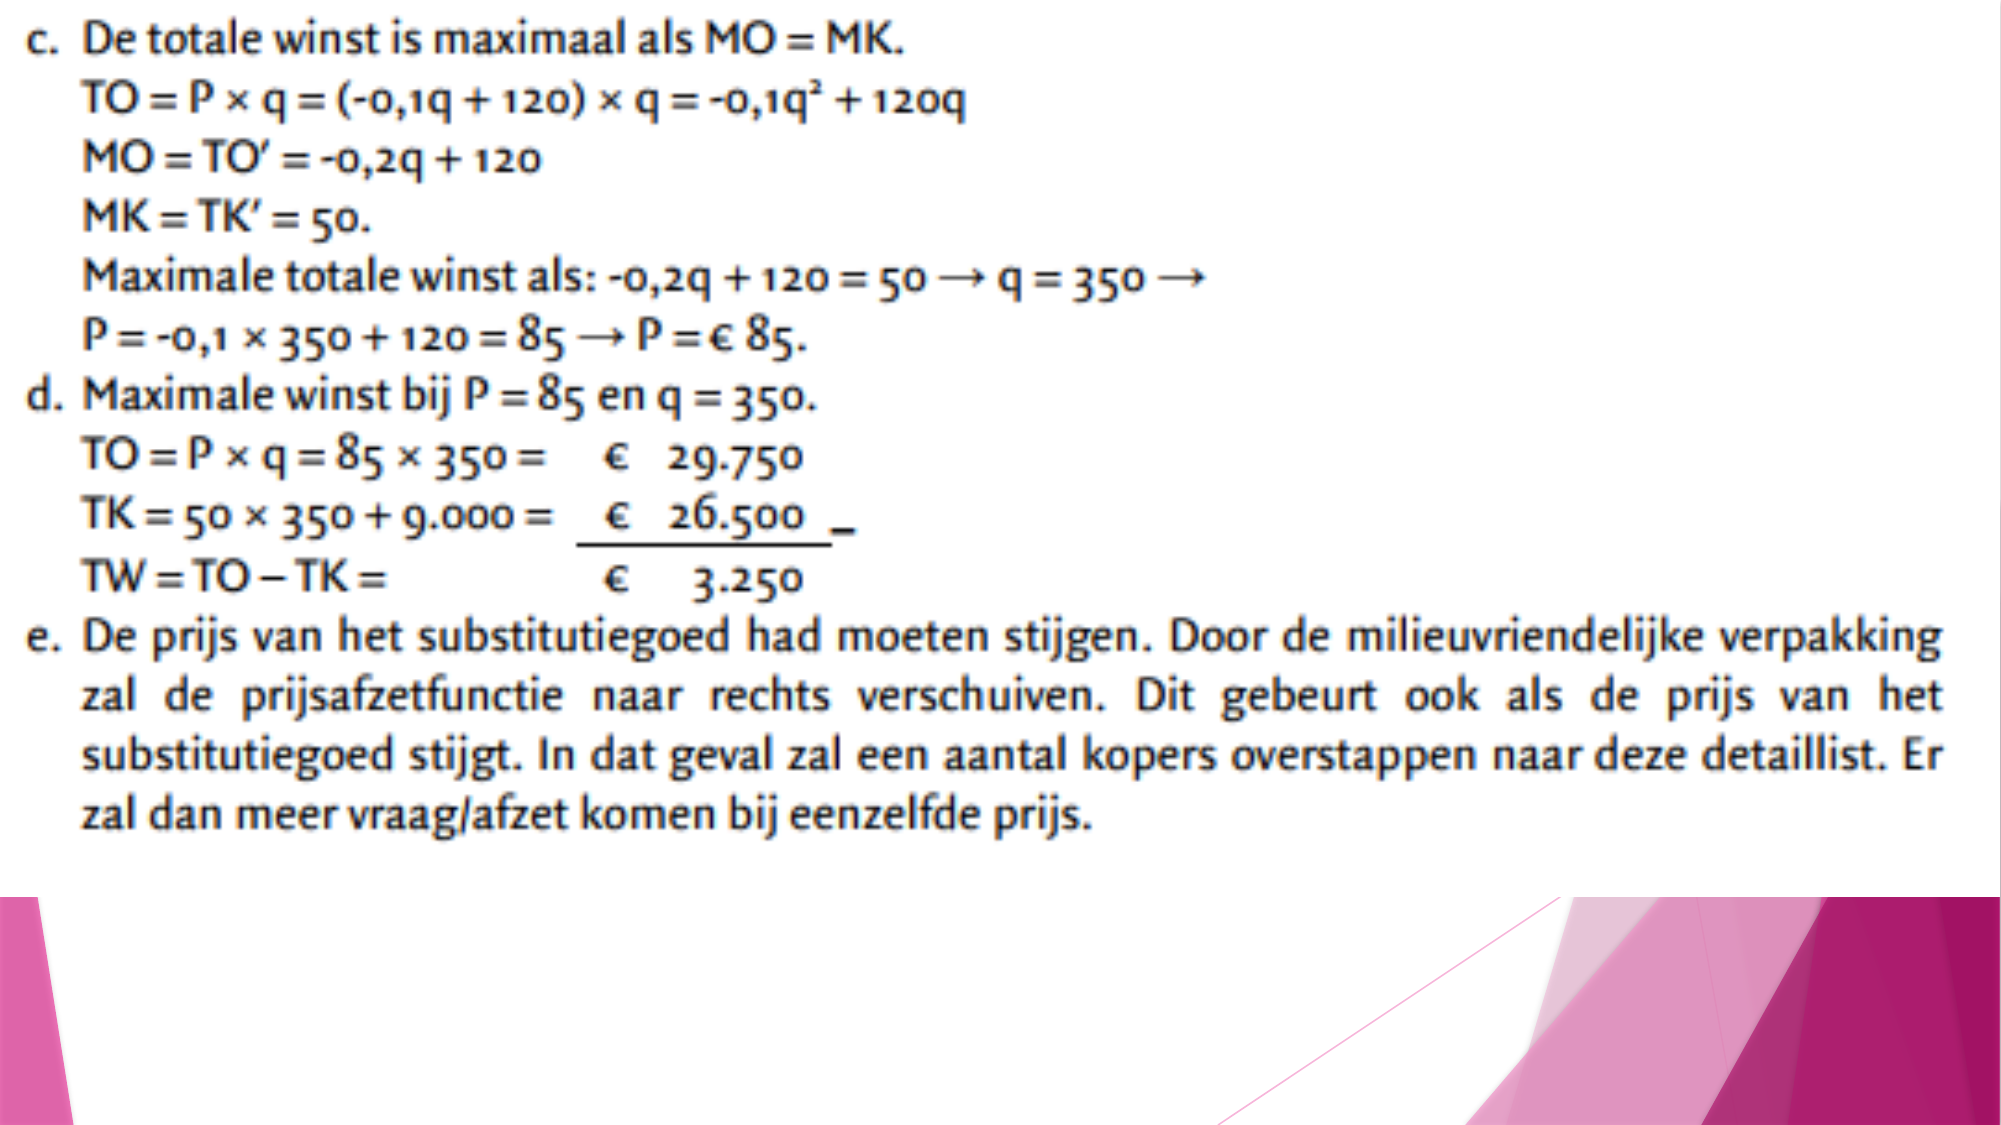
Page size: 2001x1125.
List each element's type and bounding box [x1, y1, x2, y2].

picture [0, 0, 2000, 897]
